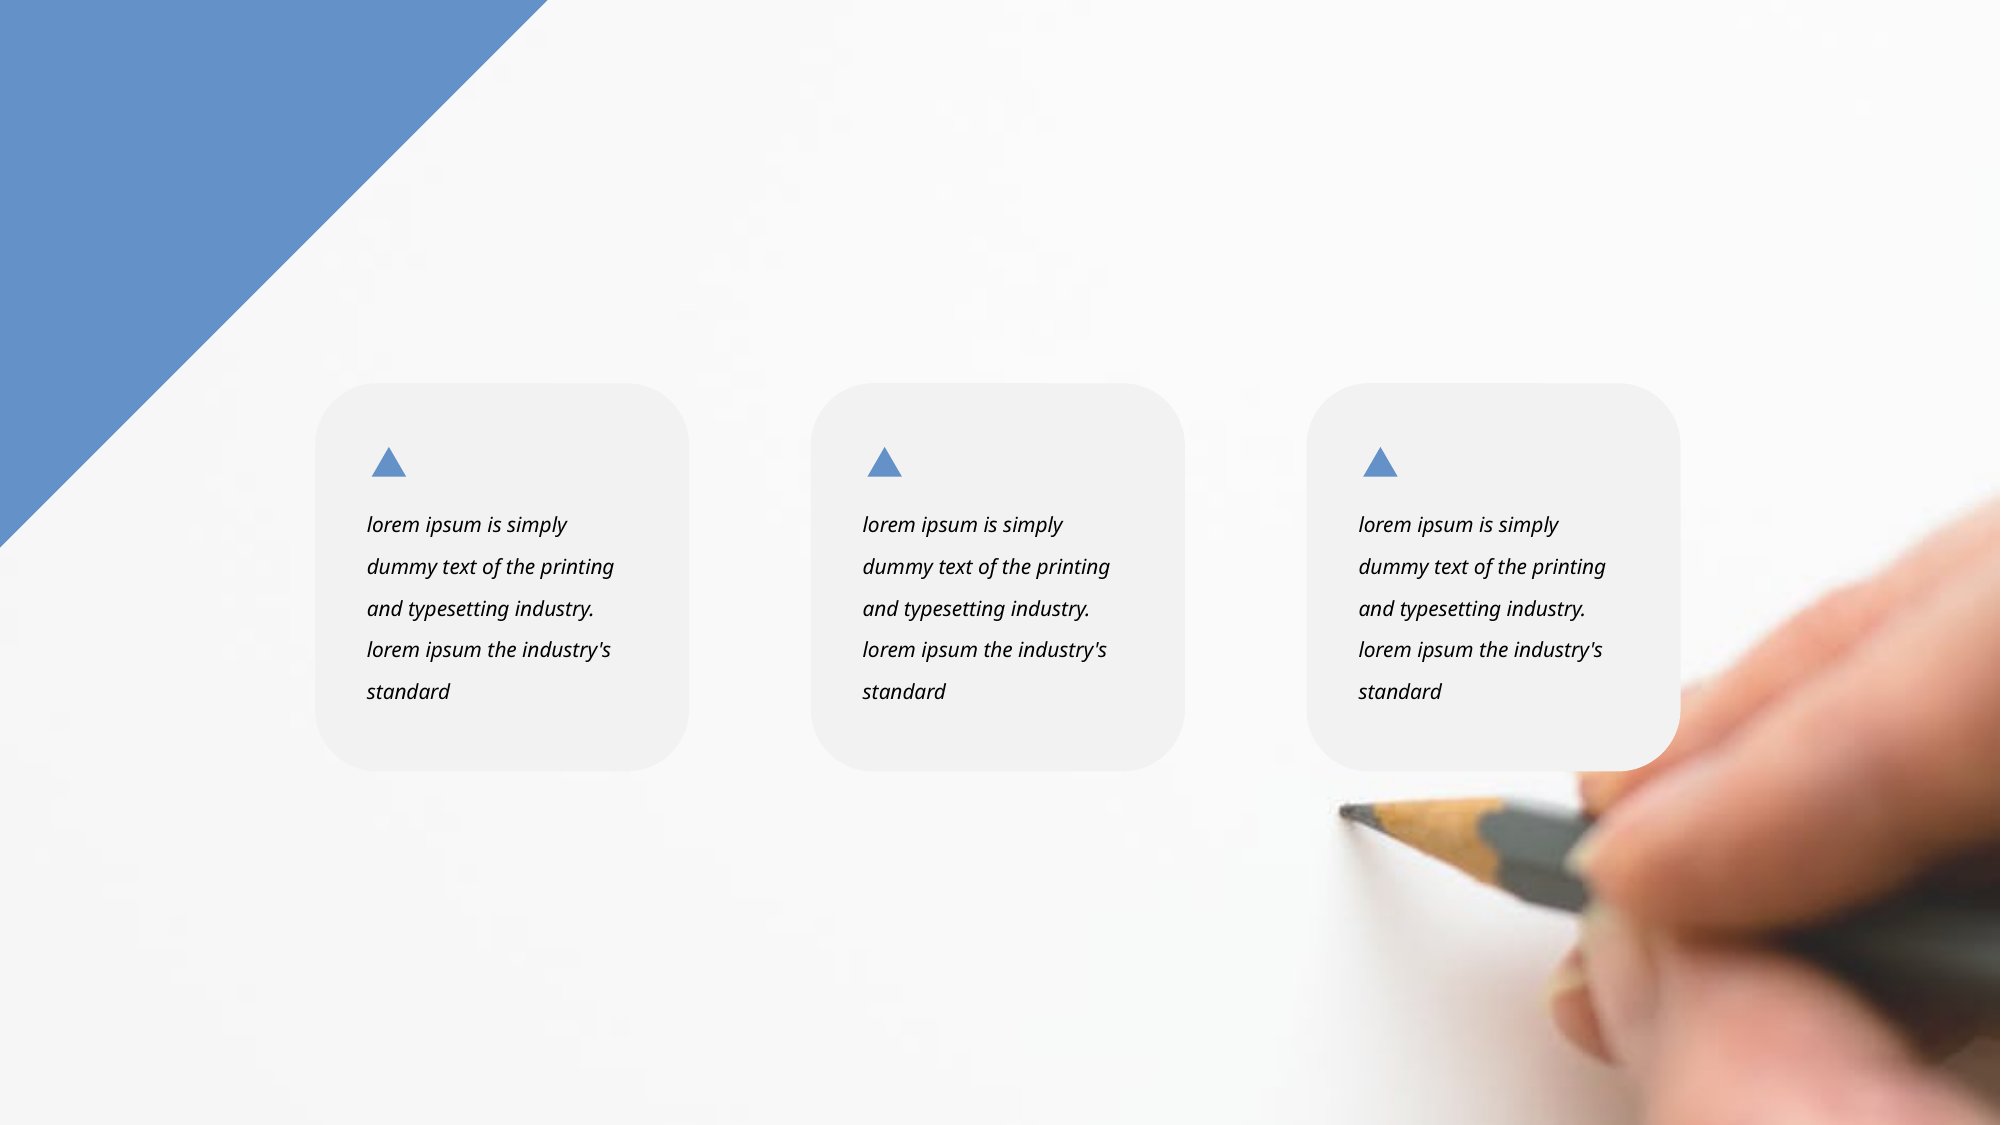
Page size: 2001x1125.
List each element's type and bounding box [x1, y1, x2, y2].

picture [0, 0, 2000, 1125]
text_box [315, 383, 1681, 772]
